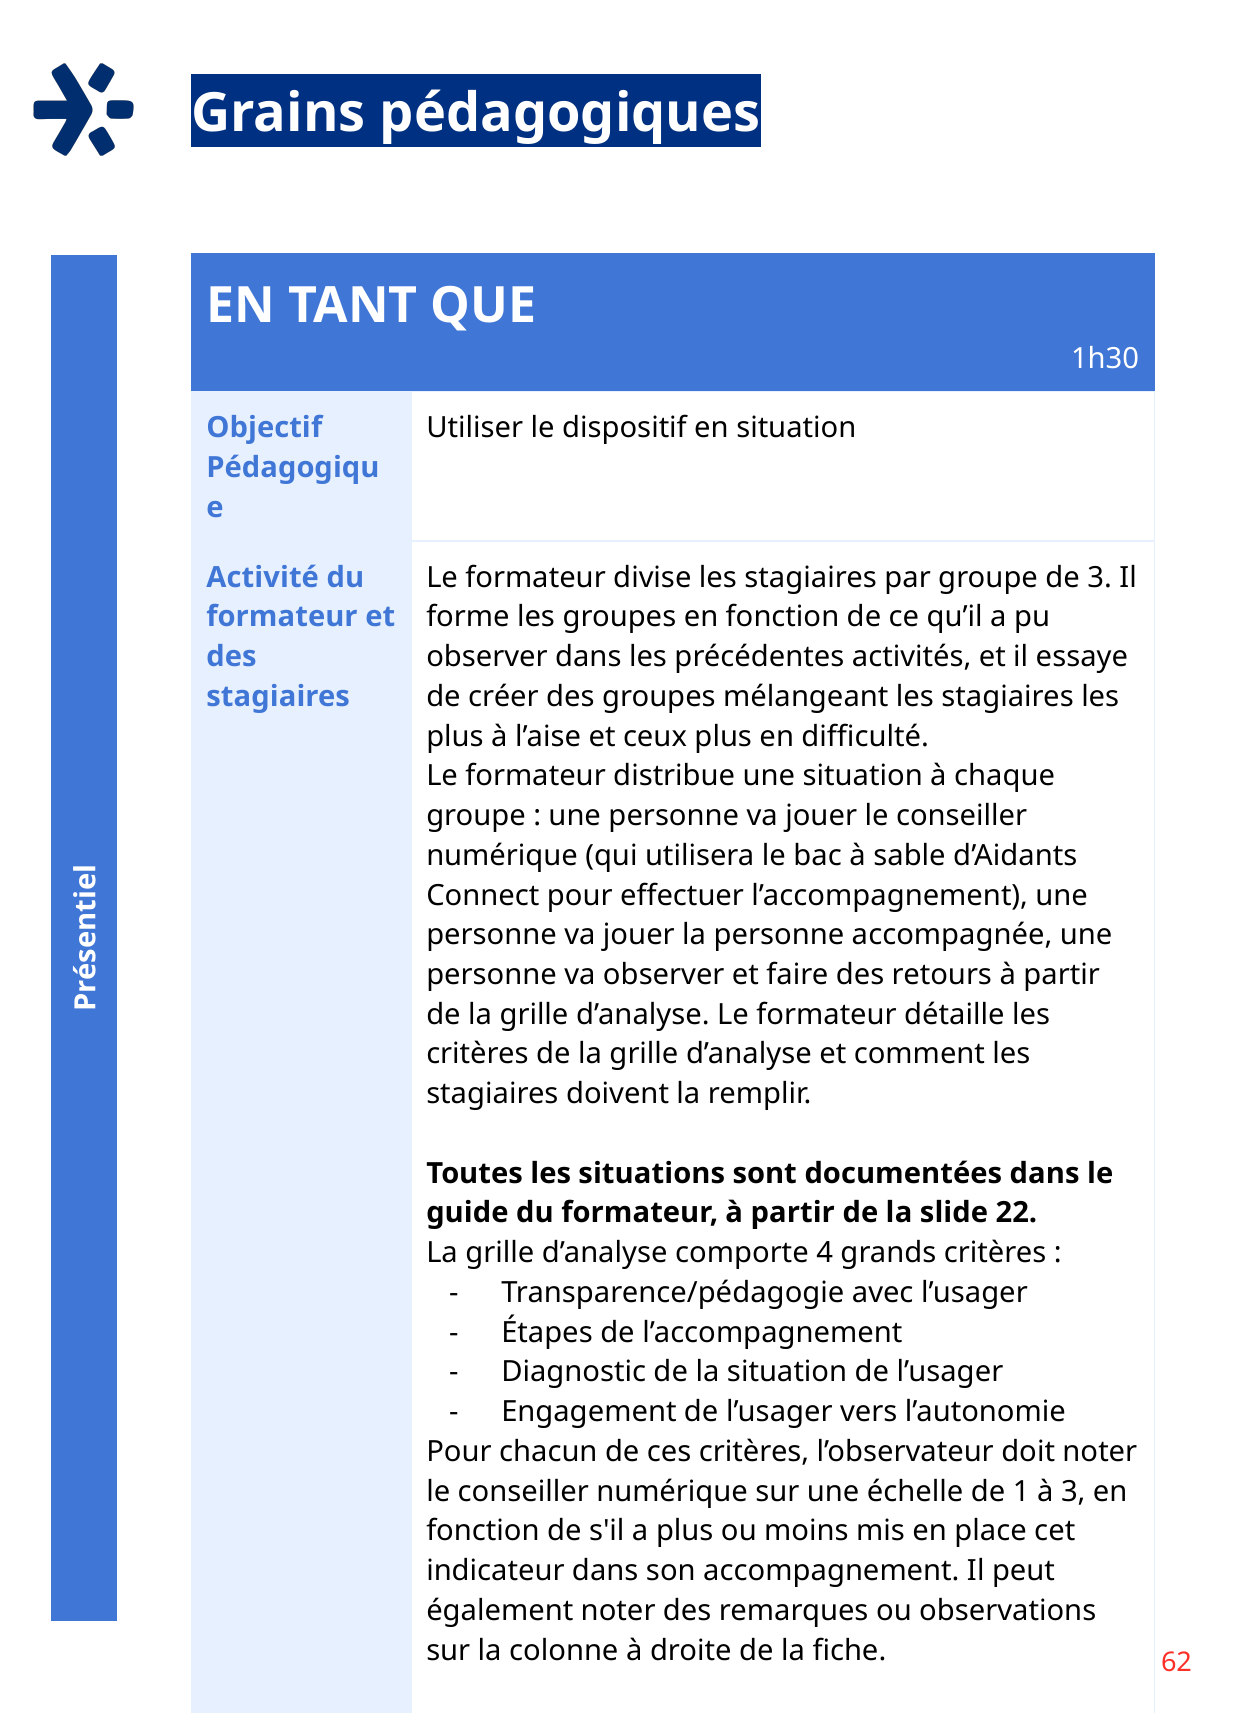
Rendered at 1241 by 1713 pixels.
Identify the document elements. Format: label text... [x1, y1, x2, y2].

table_cell Utiliser le dispositif en situation [412, 392, 1154, 540]
text_box Présentiel [49, 253, 118, 1622]
table_header EN TANT QUE 1h30 [192, 254, 1154, 391]
picture [32, 61, 135, 157]
table_cell Le formateur divise les stagiaires par groupe de 3. Il forme les groupes en fonction de ce qu’il a pu observer dans les précédentes activités, et il essaye de créer des groupes mélangeant les stagiaires les plus à l’aise et ceux plus en difficulté. Le formateur distribue une situation à chaque groupe : une personne va jouer le conseiller numérique (qui utilisera le bac à sable d’Aidants Connect pour effectuer l’accompagnement), une personne va jouer la personne accompagnée, une personne va observer et faire des retours à partir de la grille d’analyse. Le formateur détaille les critères de la grille d’analyse et comment les stagiaires doivent la remplir. Toutes les situations sont documentées dans le guide du formateur, à partir de la slide 22. La grille d’analyse comporte 4 grands critères : Transparence/pédagogie avec l’usager Étapes de l’accompagnement Diagnostic de la situation de l’usager Engagement de l’usager vers l’autonomie Pour chacun de ces critères, l’observateur doit noter le conseiller numérique sur une échelle de 1 à 3, en fonction de s'il a plus ou moins mis en place cet indicateur dans son accompagnement. Il peut également noter des remarques ou observations sur la colonne à droite de la fiche. Les situations utilisés dans cette activité ne permettent pas d’utiliser le Bac à sable d’Aidants Connect. Seules les trois dernières situations, celles d’Angela Claire Louise Dubois, permettent d’utiliser le bac à sable. [412, 542, 1154, 1713]
slide_number ‹#› [1155, 1621, 1211, 1705]
text_box Grains pédagogiques [185, 71, 1241, 148]
table_cell Activité du formateur et des stagiaires [192, 542, 411, 1713]
table_cell Objectif Pédagogique [192, 392, 411, 540]
